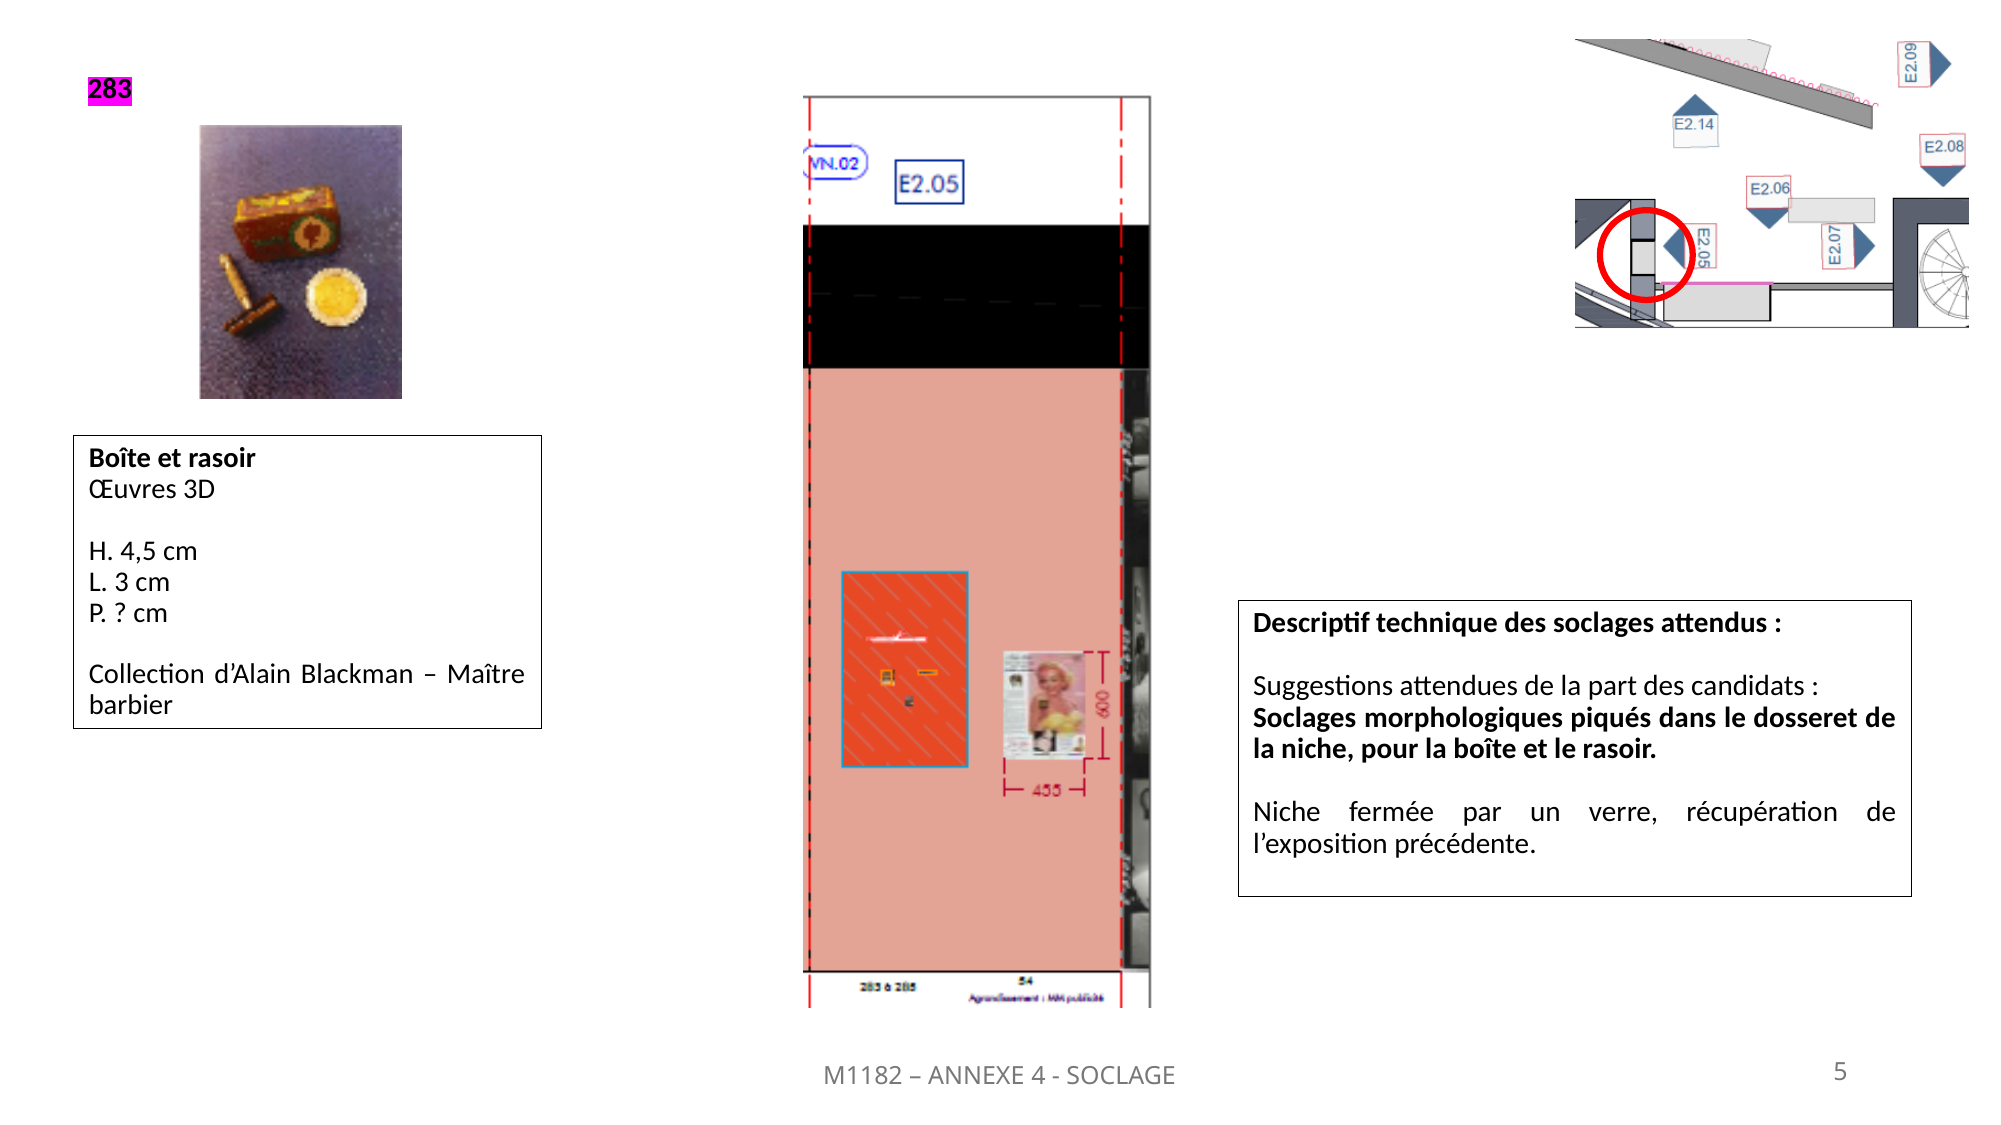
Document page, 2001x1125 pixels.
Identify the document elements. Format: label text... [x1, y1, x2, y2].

footer M1182 – ANNEXE 4 - SOCLAGE [662, 1044, 1338, 1105]
text_box Boîte et rasoir Œuvres 3D H. 4,5 cm L. 3 cm P. ? cm Collection d’Alain Blackman – Maître barbier [73, 435, 542, 729]
slide_number 5 [1412, 1042, 1863, 1103]
picture [1574, 38, 1969, 382]
picture [197, 125, 403, 399]
picture [802, 78, 1175, 1008]
text_box Descriptif technique des soclages attendus : Suggestions attendues de la part des candidats : Soclages morphologiques piqués dans le dosseret de la niche, pour la boîte et le rasoir. Niche fermée par un verre, récupération de l’exposition précédente. [1238, 600, 1912, 897]
text_box 283 [72, 65, 170, 126]
